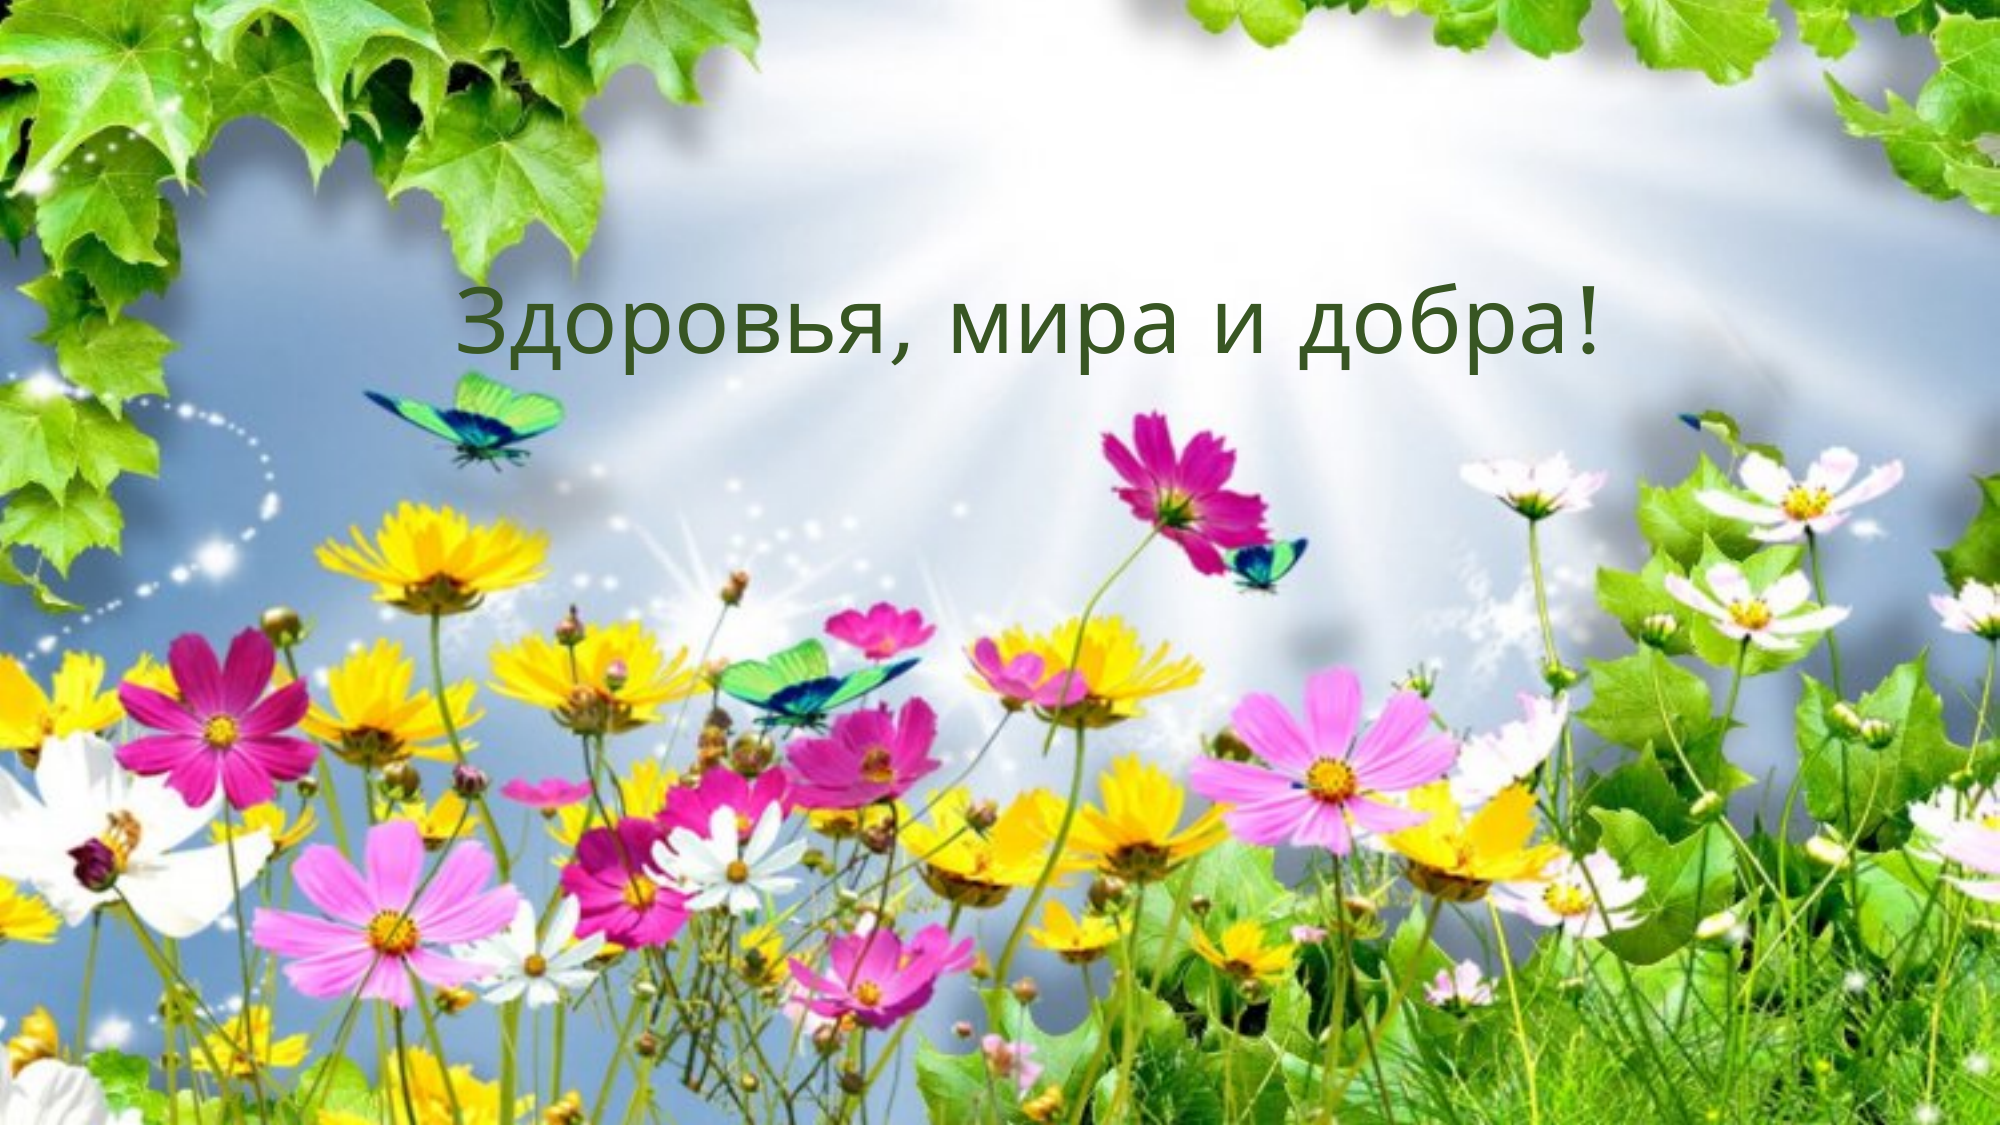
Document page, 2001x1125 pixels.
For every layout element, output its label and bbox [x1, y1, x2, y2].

list [0, 0, 2000, 1125]
